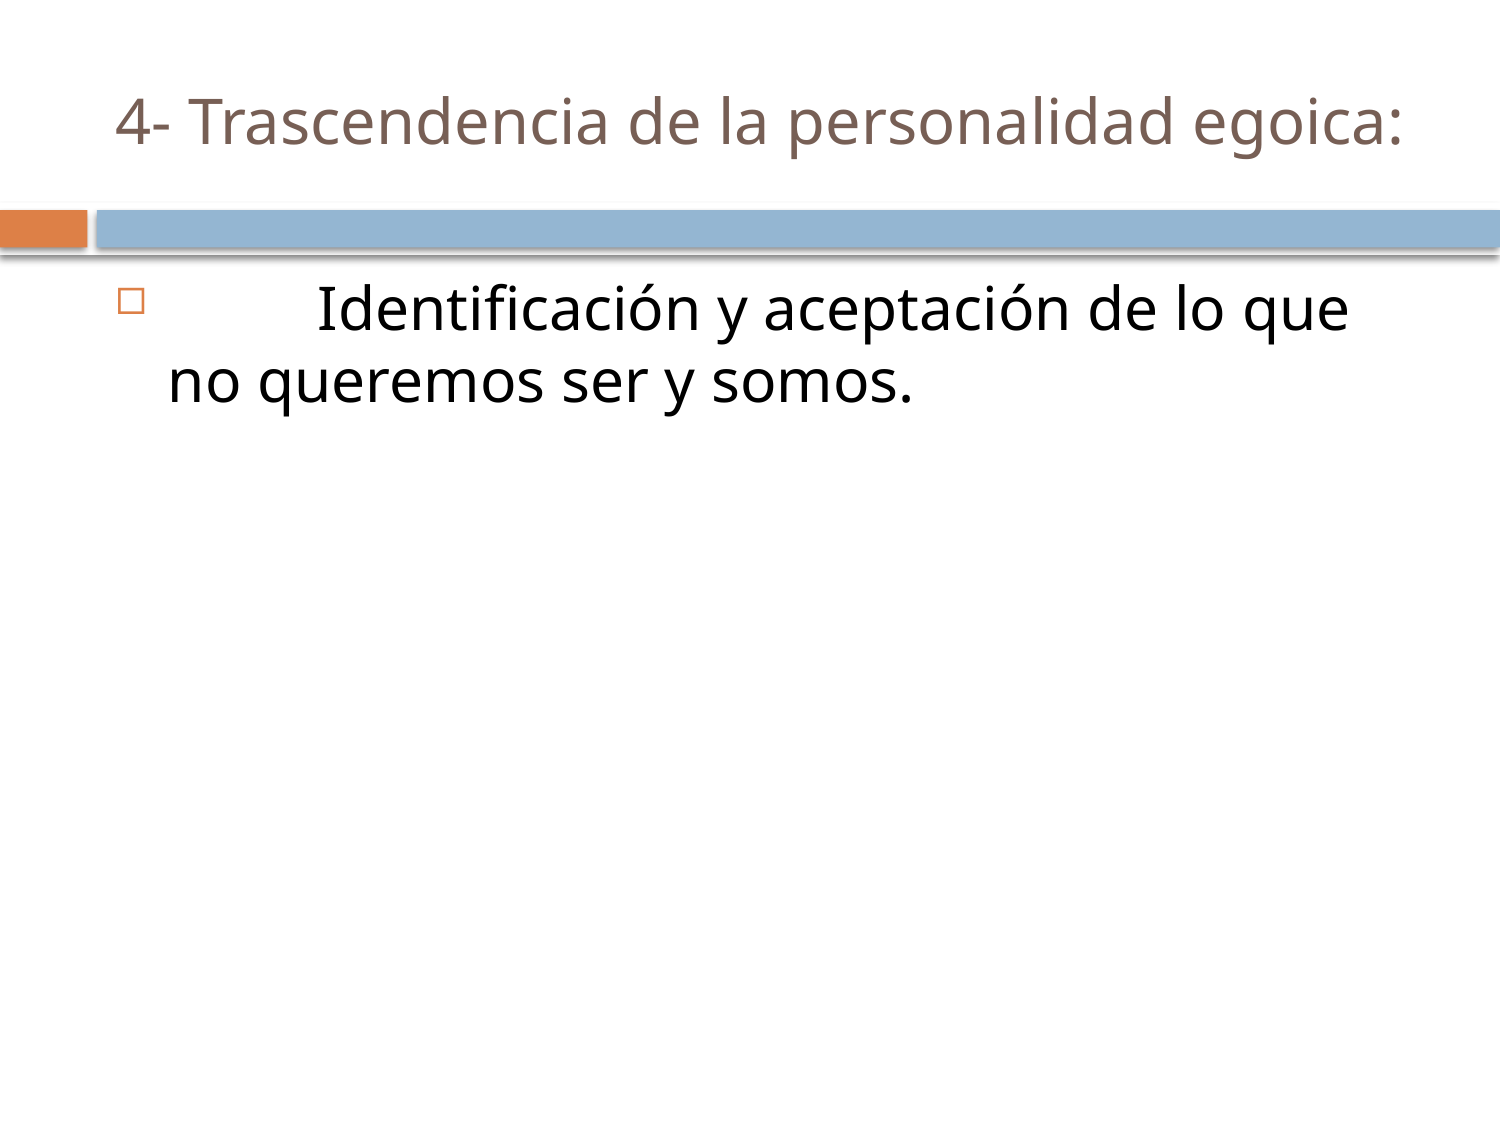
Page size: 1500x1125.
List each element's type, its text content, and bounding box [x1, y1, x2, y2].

list Identificación y aceptación de lo que no queremos ser y somos. [100, 262, 1438, 1000]
title 4- Trascendencia de la personalidad egoica: [100, 37, 1438, 200]
